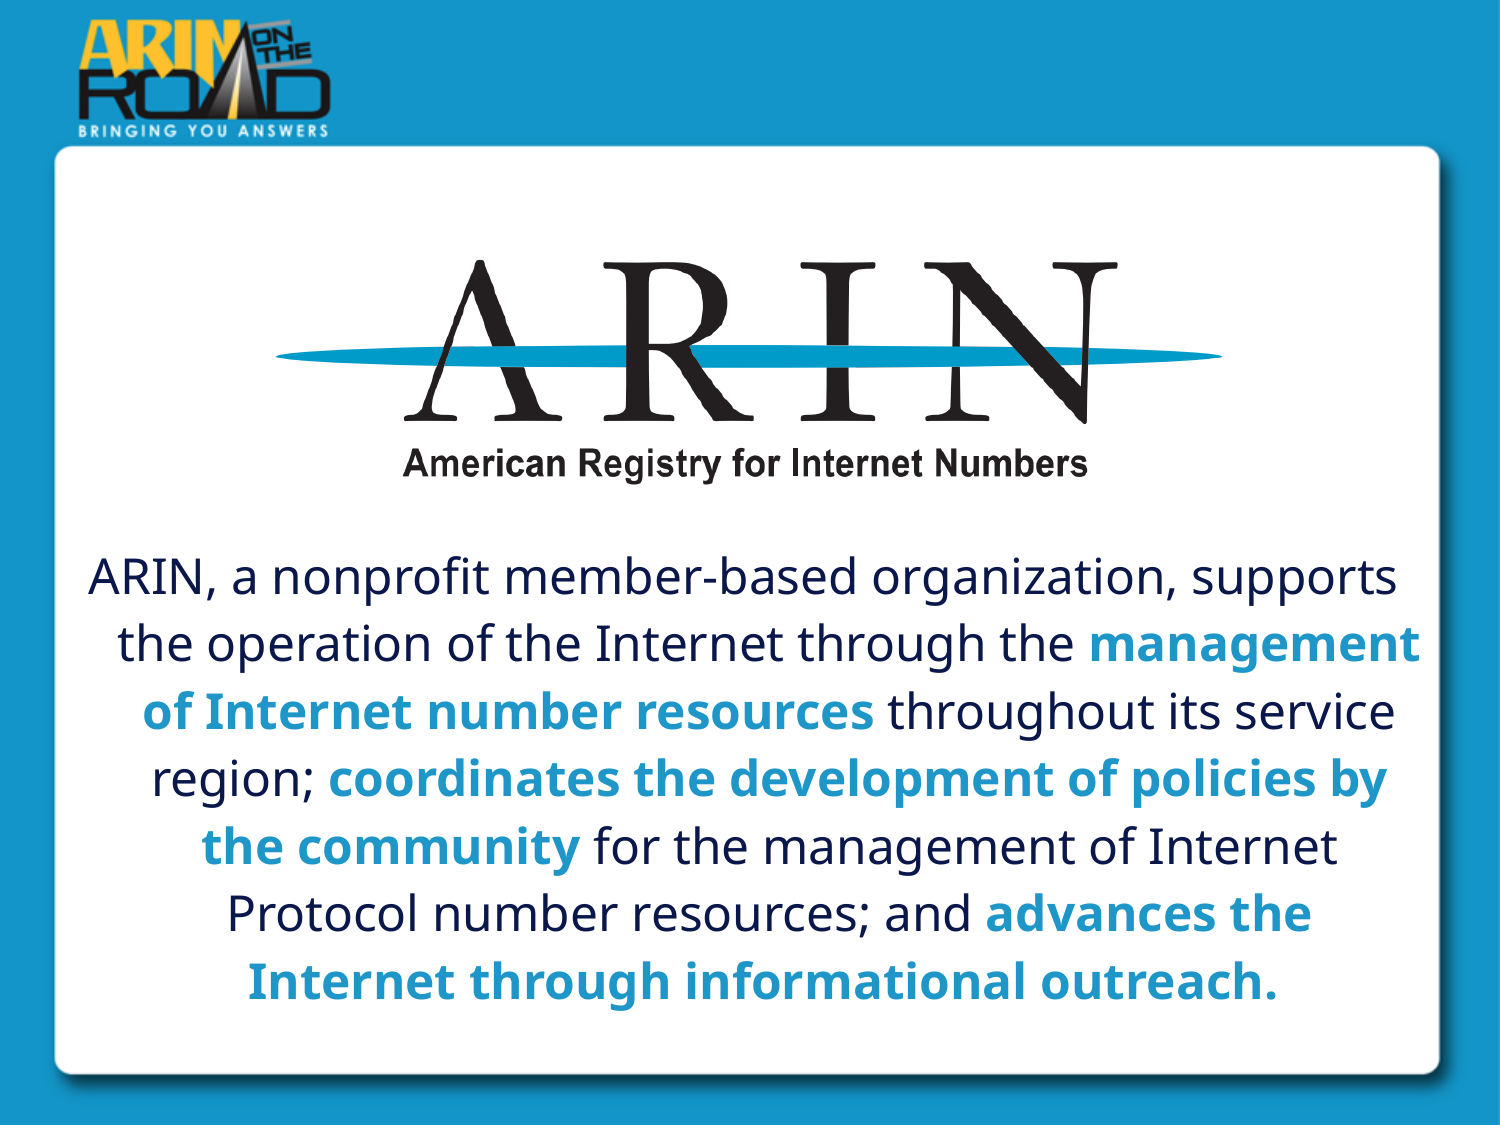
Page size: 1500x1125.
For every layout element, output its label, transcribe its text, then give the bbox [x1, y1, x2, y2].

picture [0, 0, 1500, 1125]
text_box ARIN, a nonprofit member-based organization, supports the operation of the Internet through the management of Internet number resources throughout its service region; coordinates the development of policies by the community for the management of Internet Protocol number resources; and advances the Internet through informational outreach. [50, 533, 1438, 1034]
